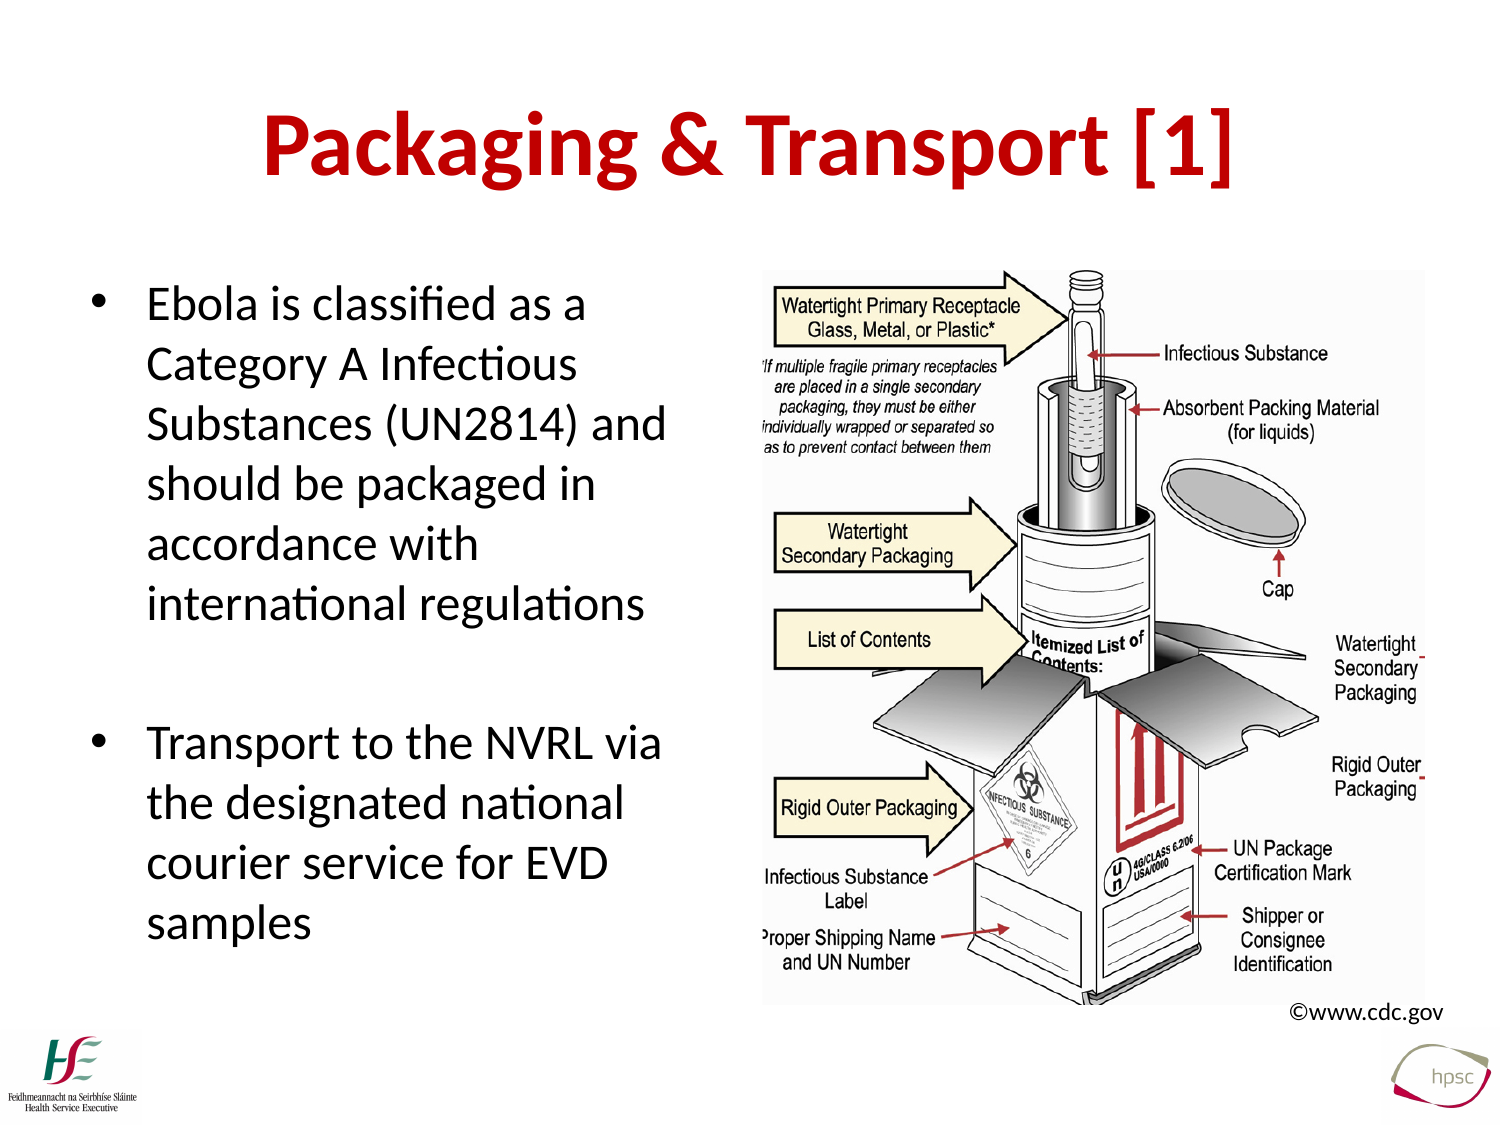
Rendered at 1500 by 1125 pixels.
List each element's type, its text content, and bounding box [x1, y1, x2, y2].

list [762, 262, 1426, 1006]
list Ebola is classified as a Category A Infectious Substances (UN2814) and should be packaged in accordance with international regulations Transport to the NVRL via the designated national courier service for EVD samples [75, 262, 738, 1005]
picture [0, 1029, 142, 1125]
title Packaging & Transport [1] [75, 45, 1425, 233]
picture [1381, 1027, 1500, 1125]
text_box ©www.cdc.gov [1104, 987, 1459, 1033]
